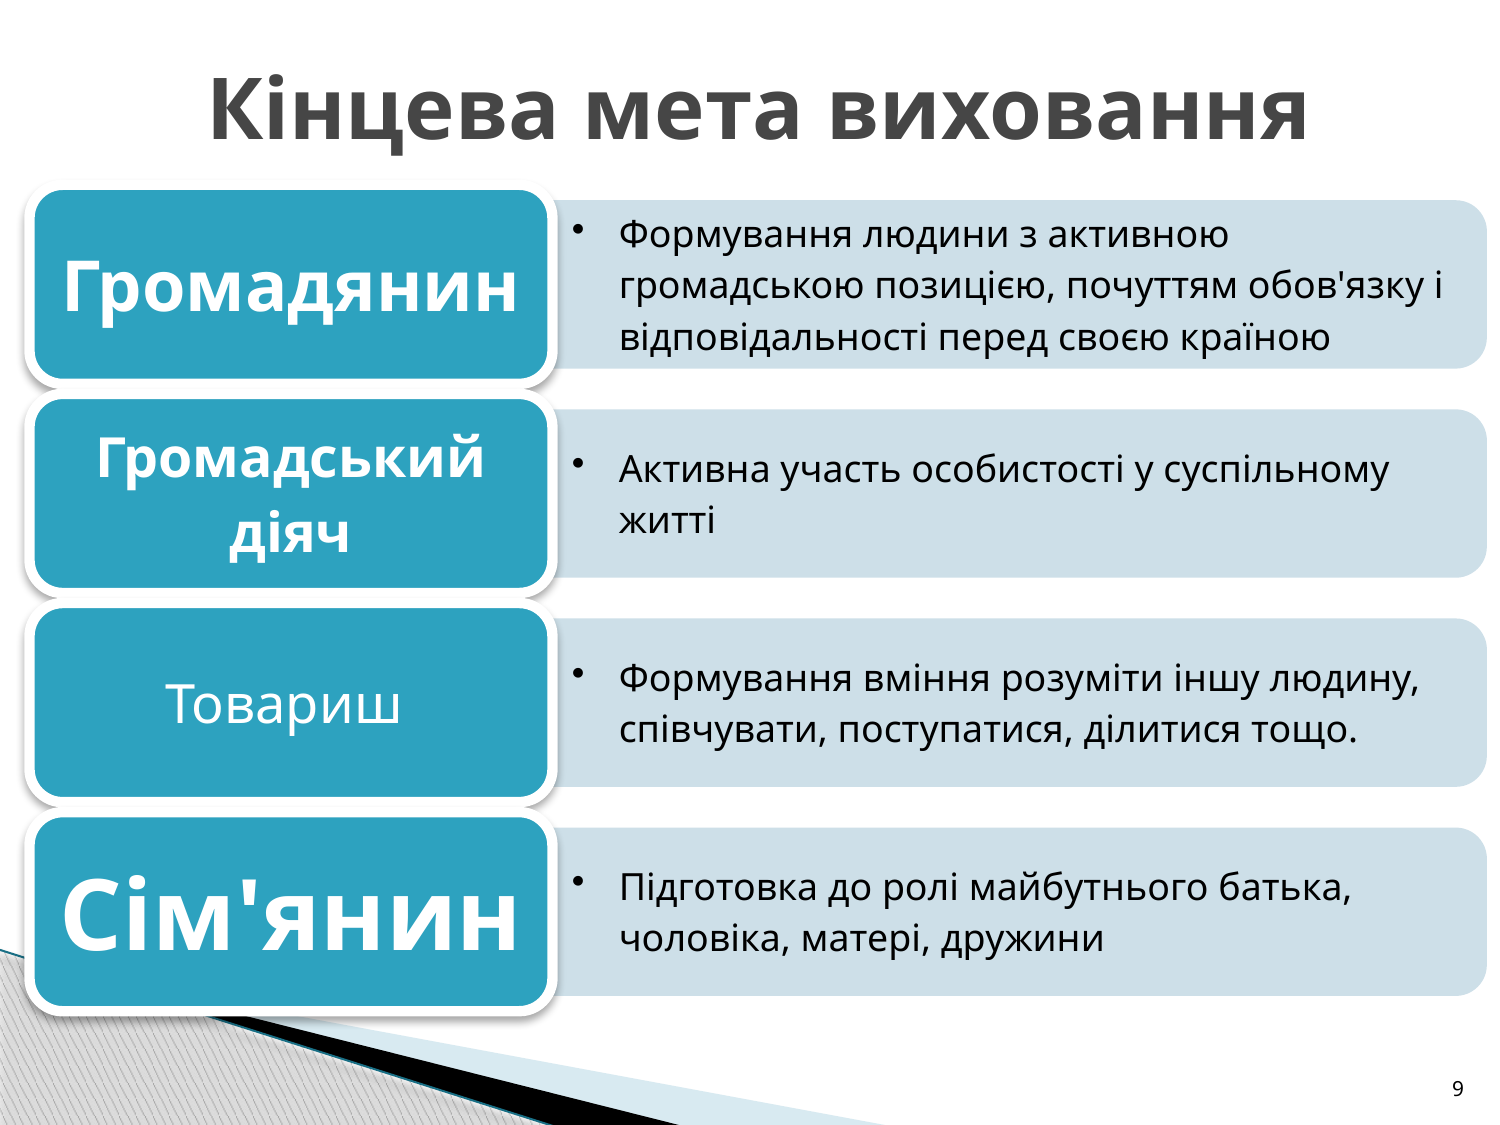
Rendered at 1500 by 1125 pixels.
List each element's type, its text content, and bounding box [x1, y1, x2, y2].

slide_number 9 [1418, 1051, 1479, 1112]
text_box Кінцева мета виховання [46, 46, 1472, 184]
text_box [29, 184, 1483, 1012]
